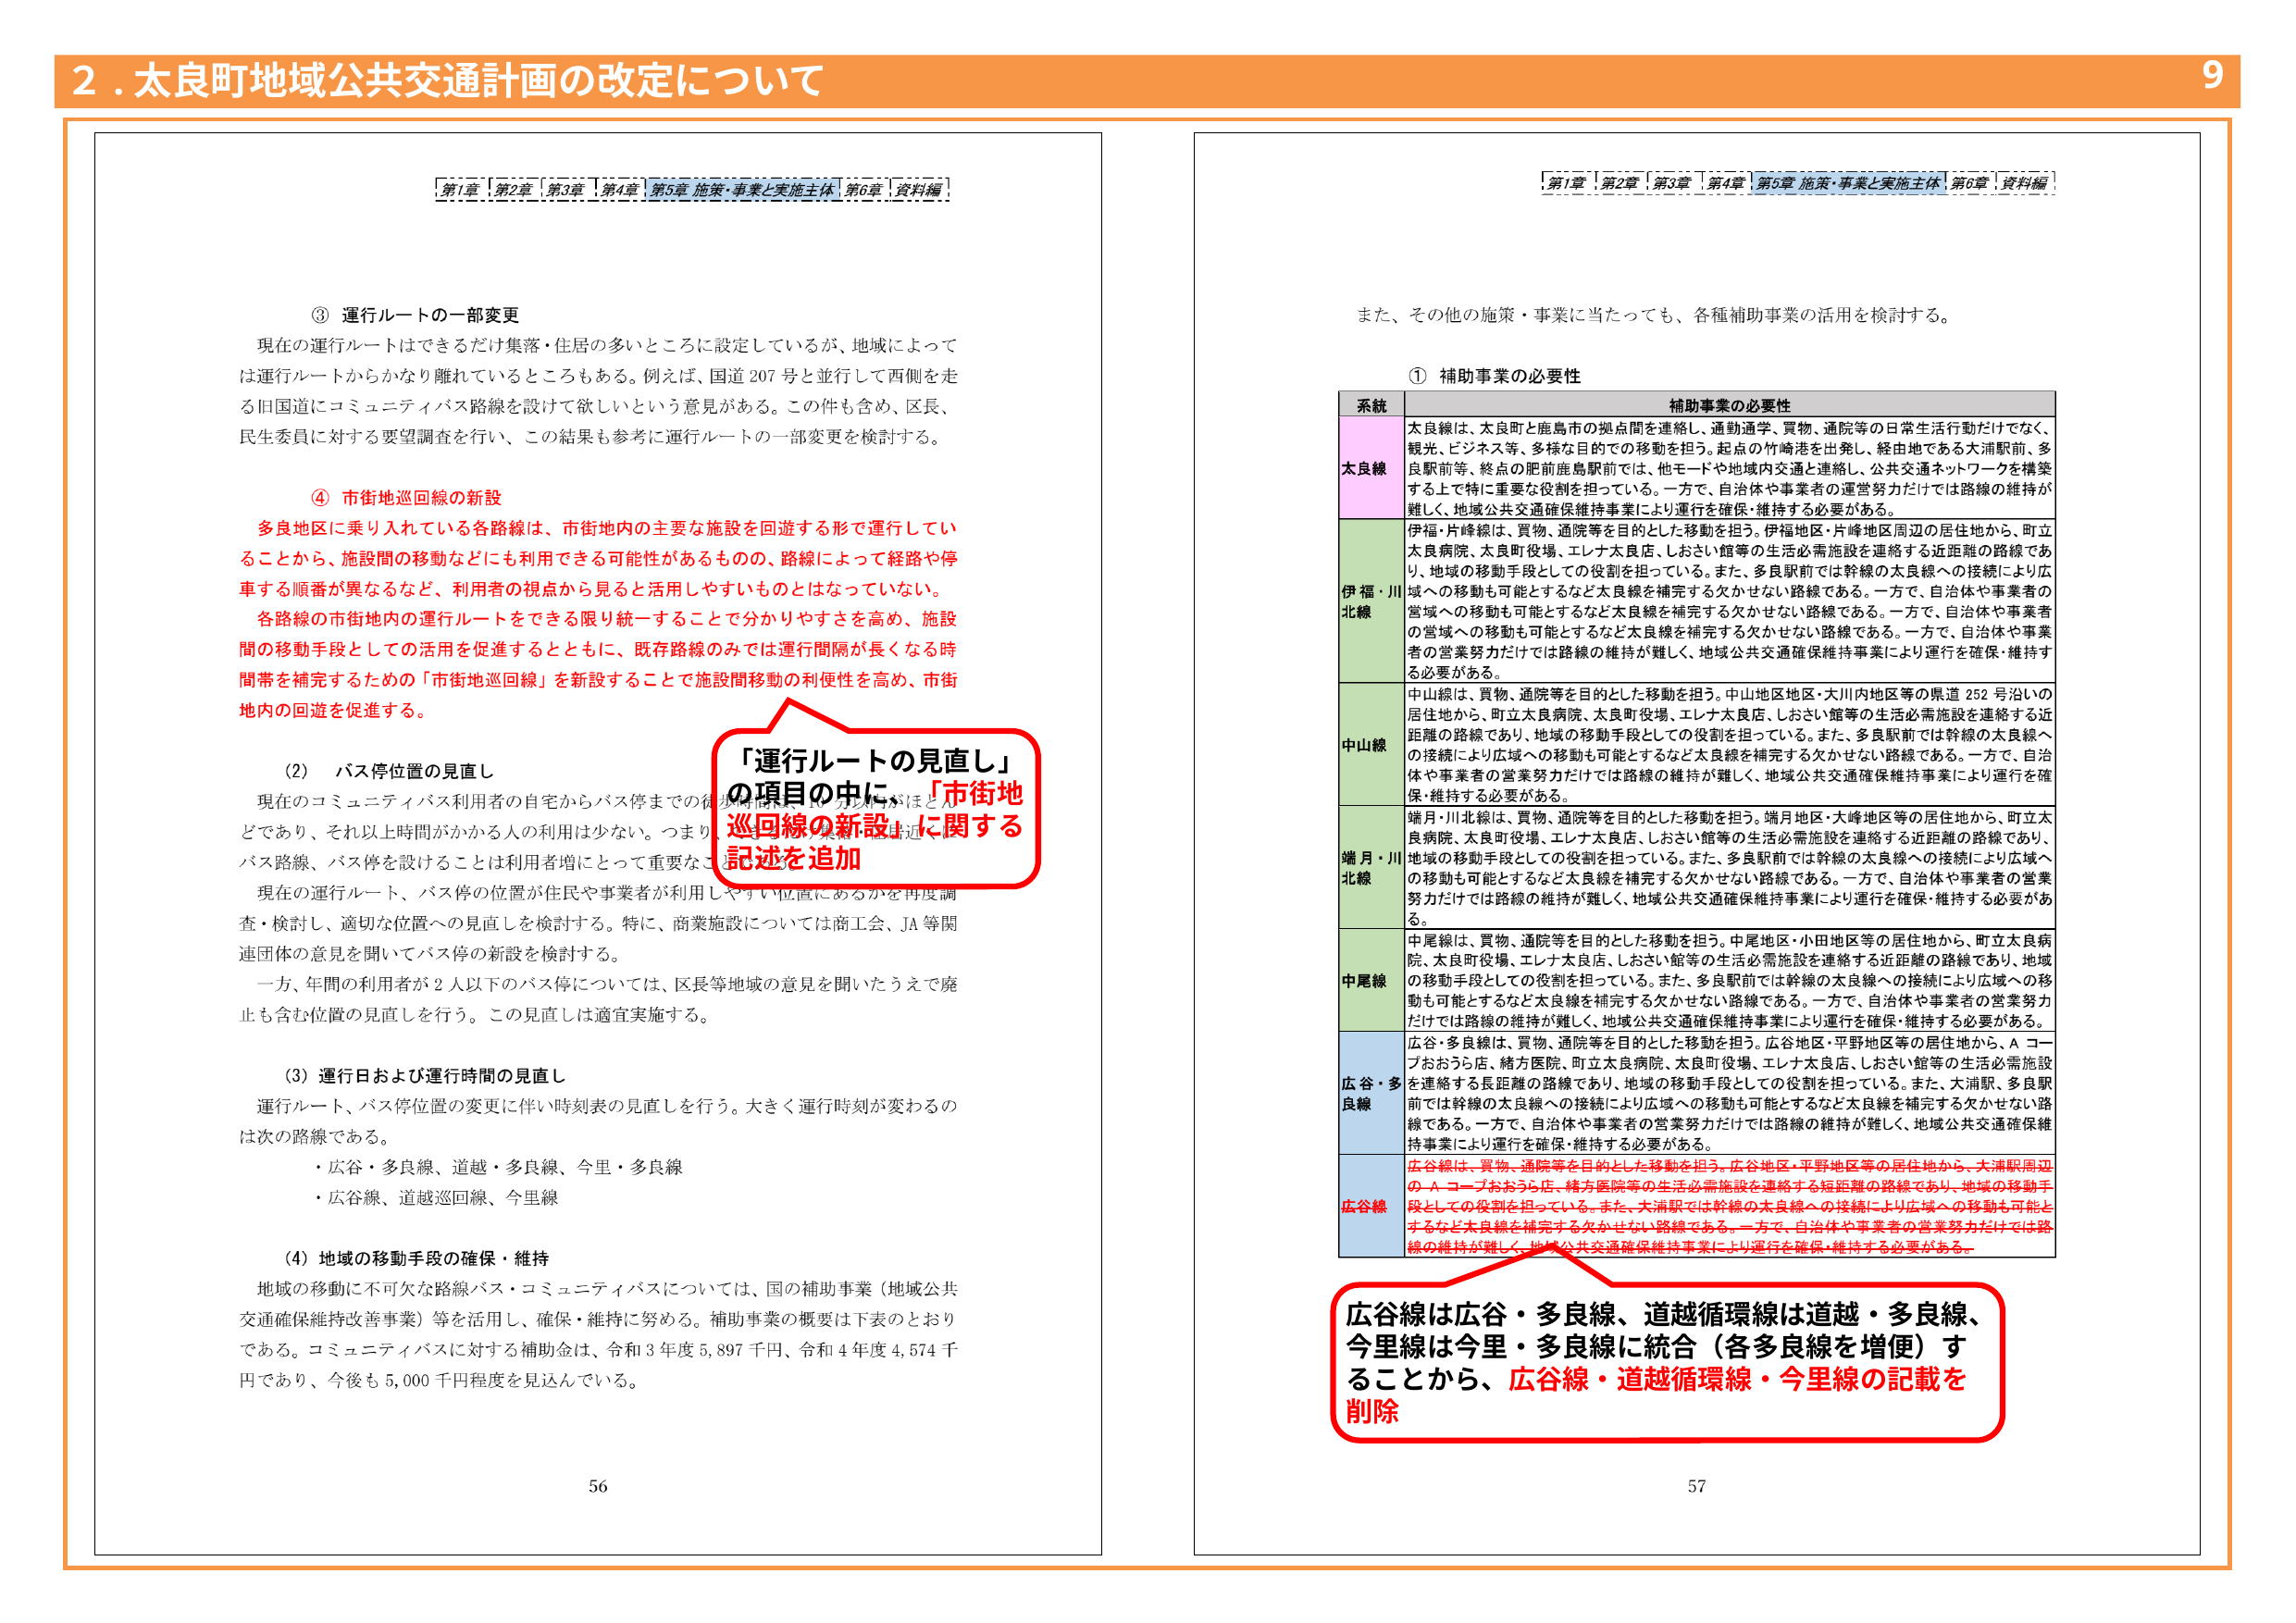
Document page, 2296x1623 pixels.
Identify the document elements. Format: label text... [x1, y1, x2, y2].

text_box [64, 118, 2231, 1569]
picture [94, 131, 1102, 1555]
text_box [75, 109, 1122, 118]
text_box [1162, 109, 1173, 118]
text_box [1173, 109, 1724, 118]
text_box ２.太良町地域公共交通計画の改定について [53, 54, 1724, 109]
text_box [1122, 109, 1133, 118]
picture [1193, 131, 2201, 1555]
slide_number 8 [1724, 0, 2241, 558]
text_box [64, 109, 75, 118]
